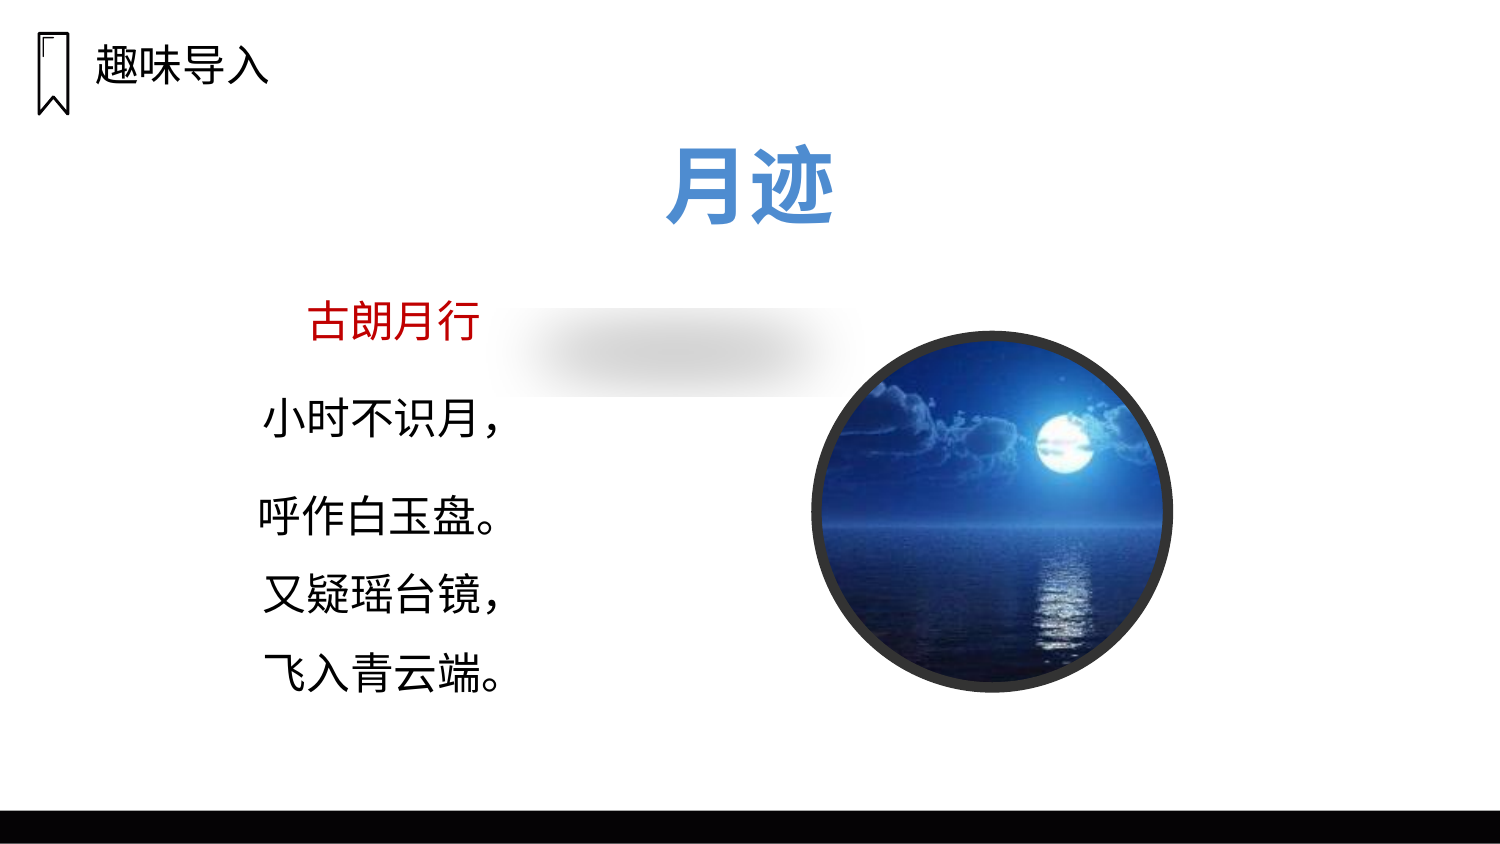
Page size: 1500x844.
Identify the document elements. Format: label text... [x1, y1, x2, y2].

text_box 古朗月行 小时不识月， 呼作白玉盘。 又疑瑶台镜， 飞入青云端。 [182, 261, 605, 704]
text_box 月迹 [653, 126, 847, 240]
text_box 趣味导入 [83, 32, 282, 96]
picture [816, 335, 1168, 688]
